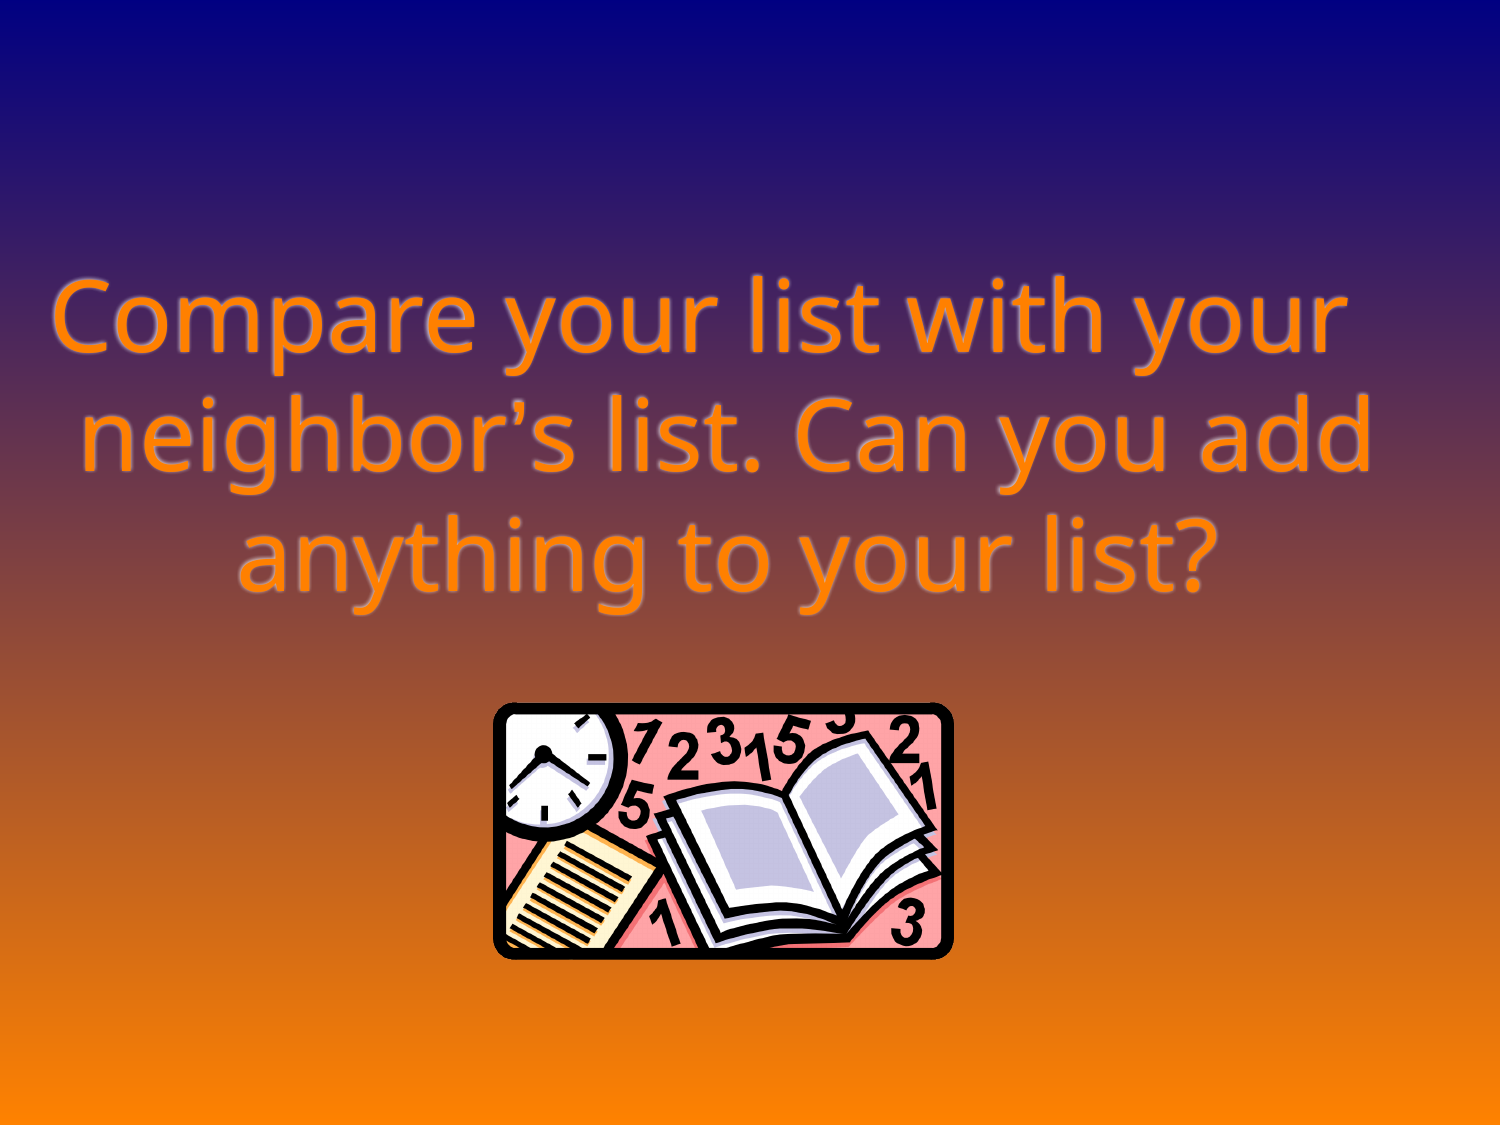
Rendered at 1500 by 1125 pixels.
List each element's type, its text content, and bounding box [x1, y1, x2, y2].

picture [493, 699, 957, 963]
text_box Compare your list with your neighbor’s list. Can you add anything to your list? [0, 252, 1450, 1002]
